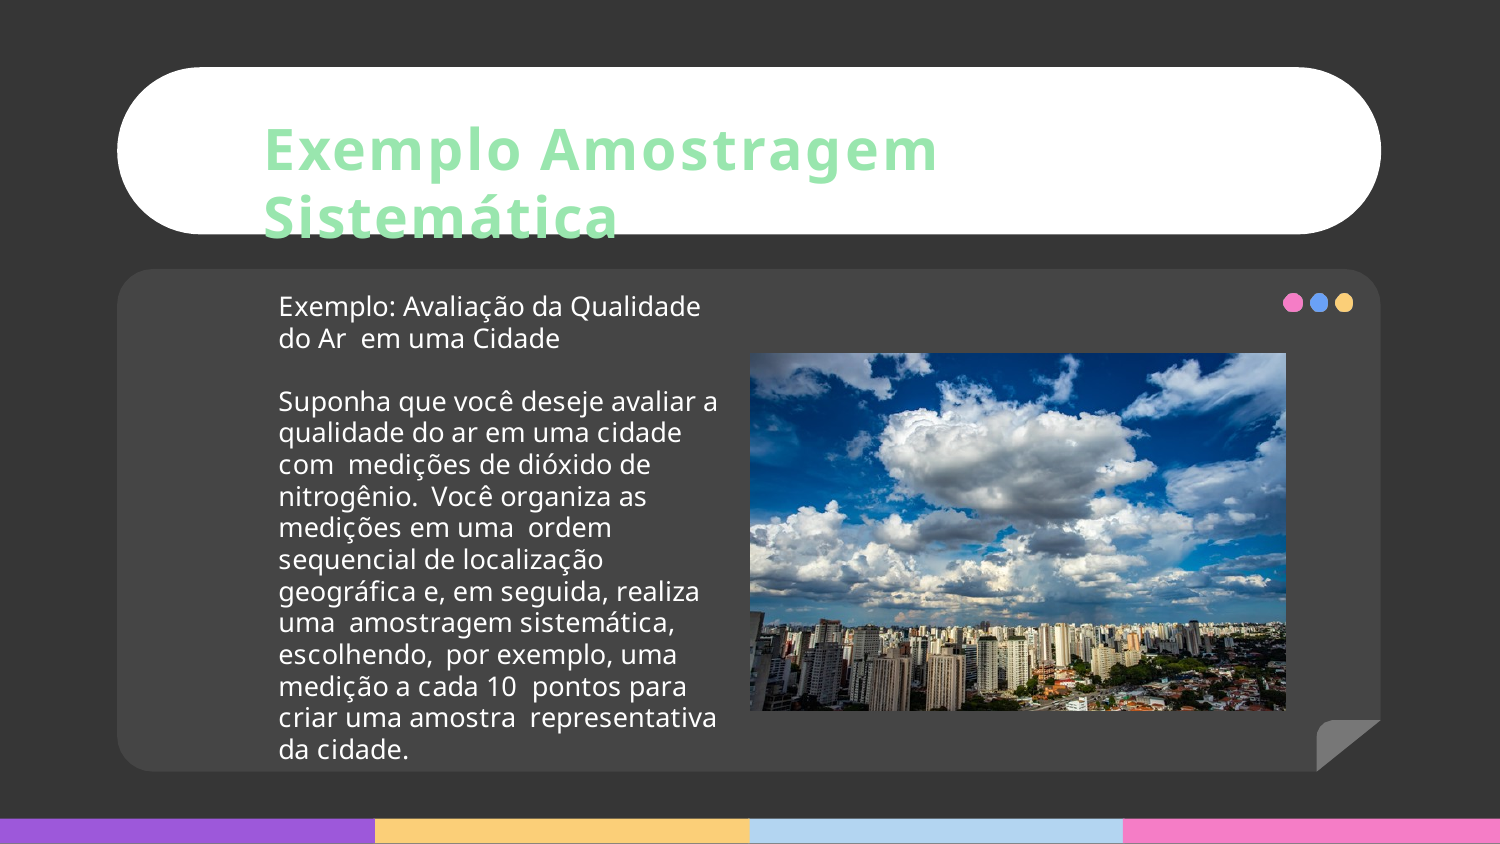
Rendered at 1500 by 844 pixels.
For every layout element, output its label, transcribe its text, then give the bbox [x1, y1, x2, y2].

text_box [117, 67, 1382, 235]
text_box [116, 268, 1383, 774]
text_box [0, 818, 1500, 844]
title Exemplo Amostragem Sistemática [261, 110, 1239, 254]
